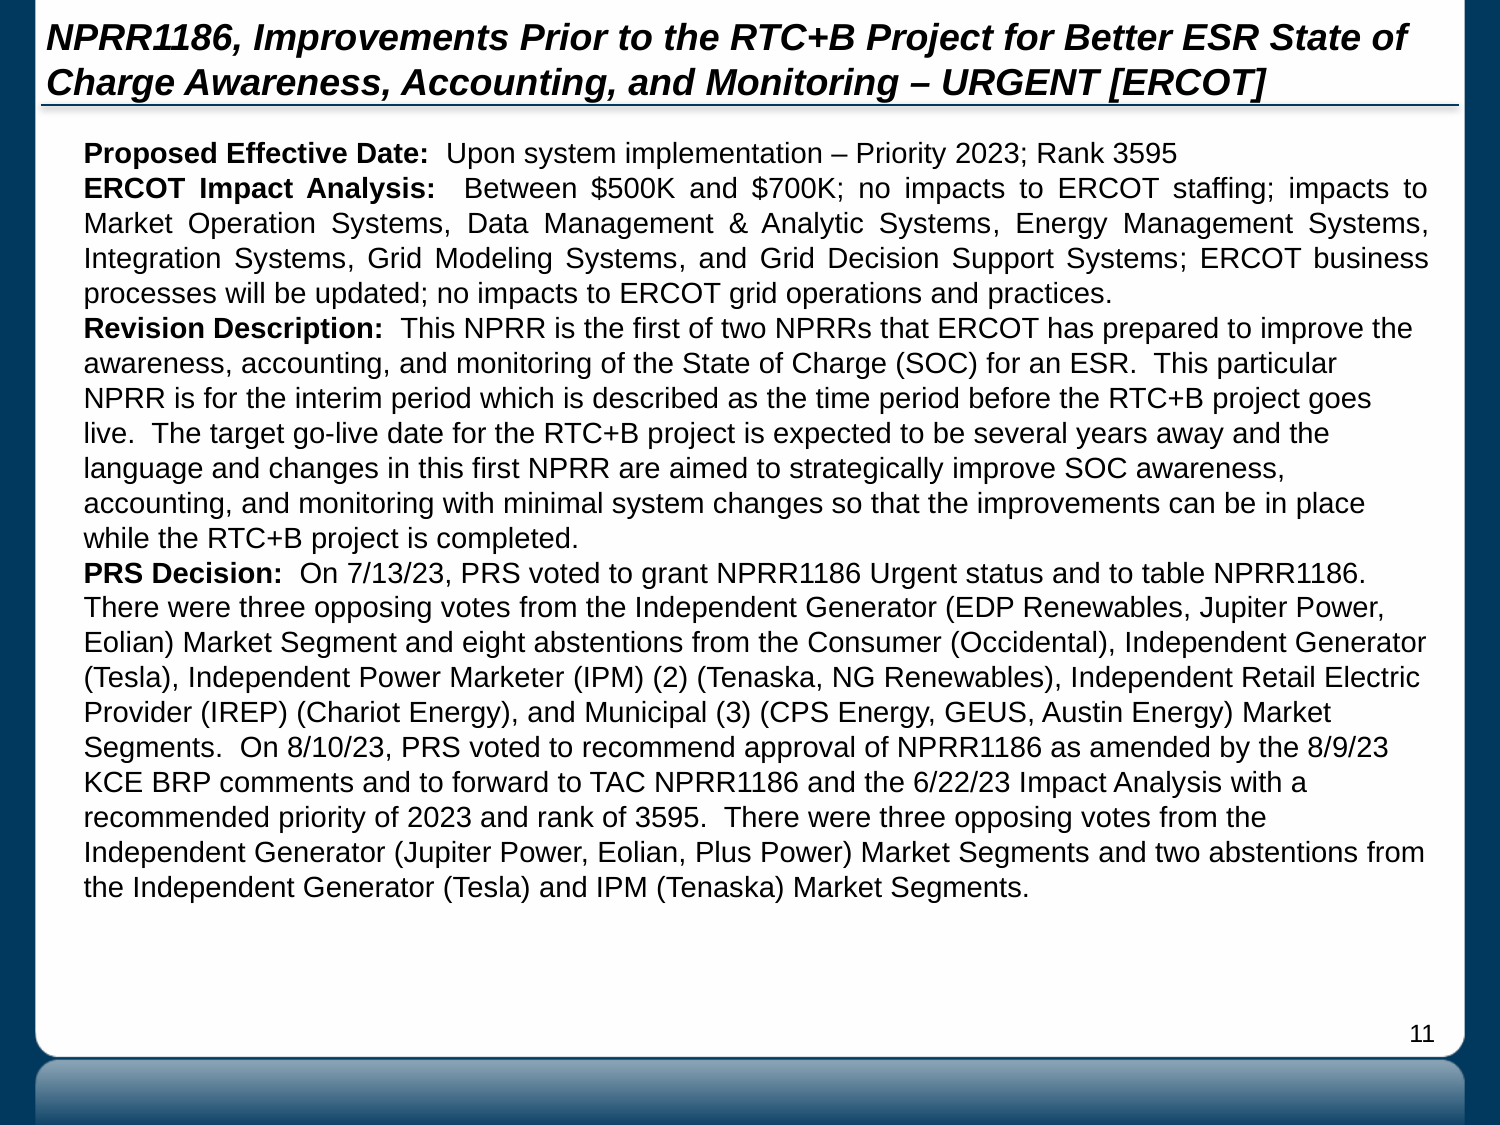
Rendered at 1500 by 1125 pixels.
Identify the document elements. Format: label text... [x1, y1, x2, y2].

title NPRR1186, Improvements Prior to the RTC+B Project for Better ESR State of Charge Awareness, Accounting, and Monitoring – URGENT [ERCOT] [31, 20, 1464, 97]
text_box Proposed Effective Date: Upon system implementation – Priority 2023; Rank 3595 ERCOT Impact Analysis: Between $500K and $700K; no impacts to ERCOT staffing; impacts to Market Operation Systems, Data Management & Analytic Systems, Energy Management Systems, Integration Systems, Grid Modeling Systems, and Grid Decision Support Systems; ERCOT business processes will be updated; no impacts to ERCOT grid operations and practices. Revision Description: This NPRR is the first of two NPRRs that ERCOT has prepared to improve the awareness, accounting, and monitoring of the State of Charge (SOC) for an ESR. This particular NPRR is for the interim period which is described as the time period before the RTC+B project goes live. The target go-live date for the RTC+B project is expected to be several years away and the language and changes in this first NPRR are aimed to strategically improve SOC awareness, accounting, and monitoring with minimal system changes so that the improvements can be in place while the RTC+B project is completed. PRS Decision: On 7/13/23, PRS voted to grant NPRR1186 Urgent status and to table NPRR1186. There were three opposing votes from the Independent Generator (EDP Renewables, Jupiter Power, Eolian) Market Segment and eight abstentions from the Consumer (Occidental), Independent Generator (Tesla), Independent Power Marketer (IPM) (2) (Tenaska, NG Renewables), Independent Retail Electric Provider (IREP) (Chariot Energy), and Municipal (3) (CPS Energy, GEUS, Austin Energy) Market Segments. On 8/10/23, PRS voted to recommend approval of NPRR1186 as amended by the 8/9/23 KCE BRP comments and to forward to TAC NPRR1186 and the 6/22/23 Impact Analysis with a recommended priority of 2023 and rank of 3595. There were three opposing votes from the Independent Generator (Jupiter Power, Eolian, Plus Power) Market Segments and two abstentions from the Independent Generator (Tesla) and IPM (Tenaska) Market Segments. [31, 126, 1444, 911]
picture [35, 0, 1465, 1125]
